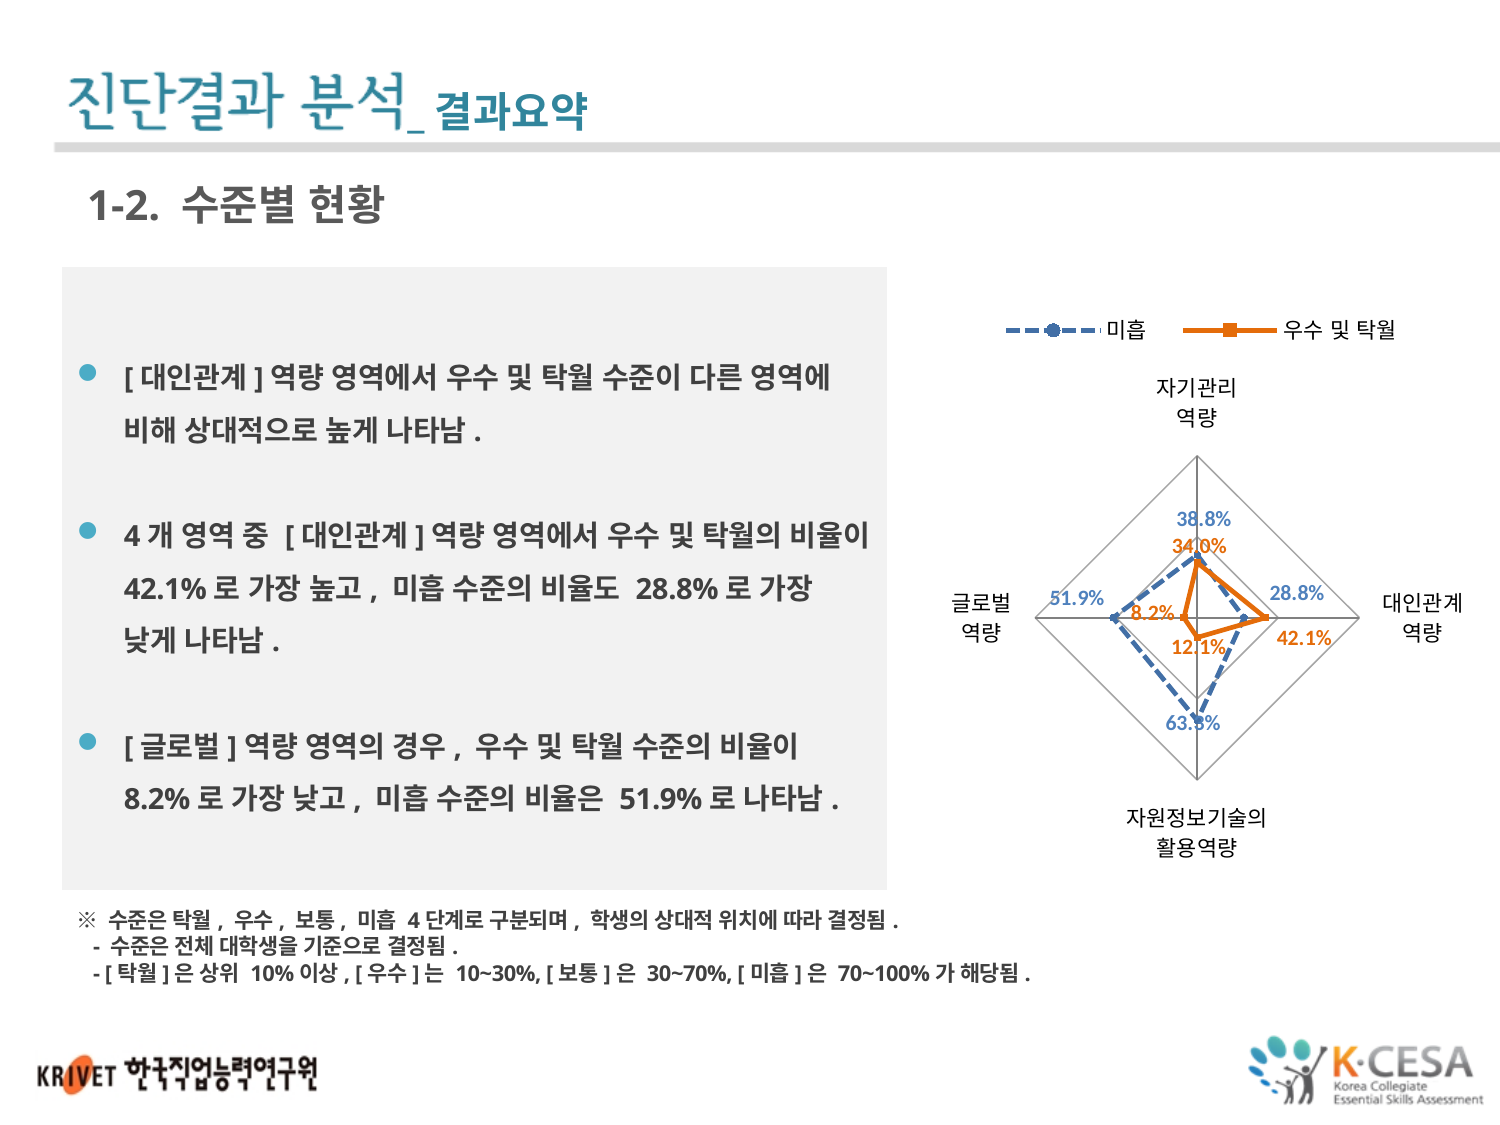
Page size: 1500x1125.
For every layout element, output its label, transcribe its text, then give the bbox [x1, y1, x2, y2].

chart [886, 266, 1500, 891]
text_box ※ 수준은 탁월, 우수, 보통, 미흡 4단계로 구분되며, 학생의 상대적 위치에 따라 결정됨. - 수준은 전체 대학생을 기준으로 결정됨. - [탁월]은 상위 10%이상, [우수]는 10~30%, [보통]은 30~70%, [미흡]은 70~100%가 해당됨. [62, 899, 1461, 994]
text_box [대인관계]역량 영역에서 우수 및 탁월 수준이 다른 영역에 비해 상대적으로 높게 나타남. 4개 영역 중 [대인관계]역량 영역에서 우수 및 탁월의 비율이 42.1%로 가장 높고, 미흡 수준의 비율도 28.8%로 가장 낮게 나타남. [글로벌]역량 영역의 경우, 우수 및 탁월 수준의 비율이 8.2%로 가장 낮고, 미흡 수준의 비율은 51.9%로 나타남. [62, 267, 883, 890]
text_box 1-2. 수준별 현황 [72, 171, 593, 236]
text_box _결과요약 [392, 78, 700, 144]
picture [0, 0, 1500, 1125]
